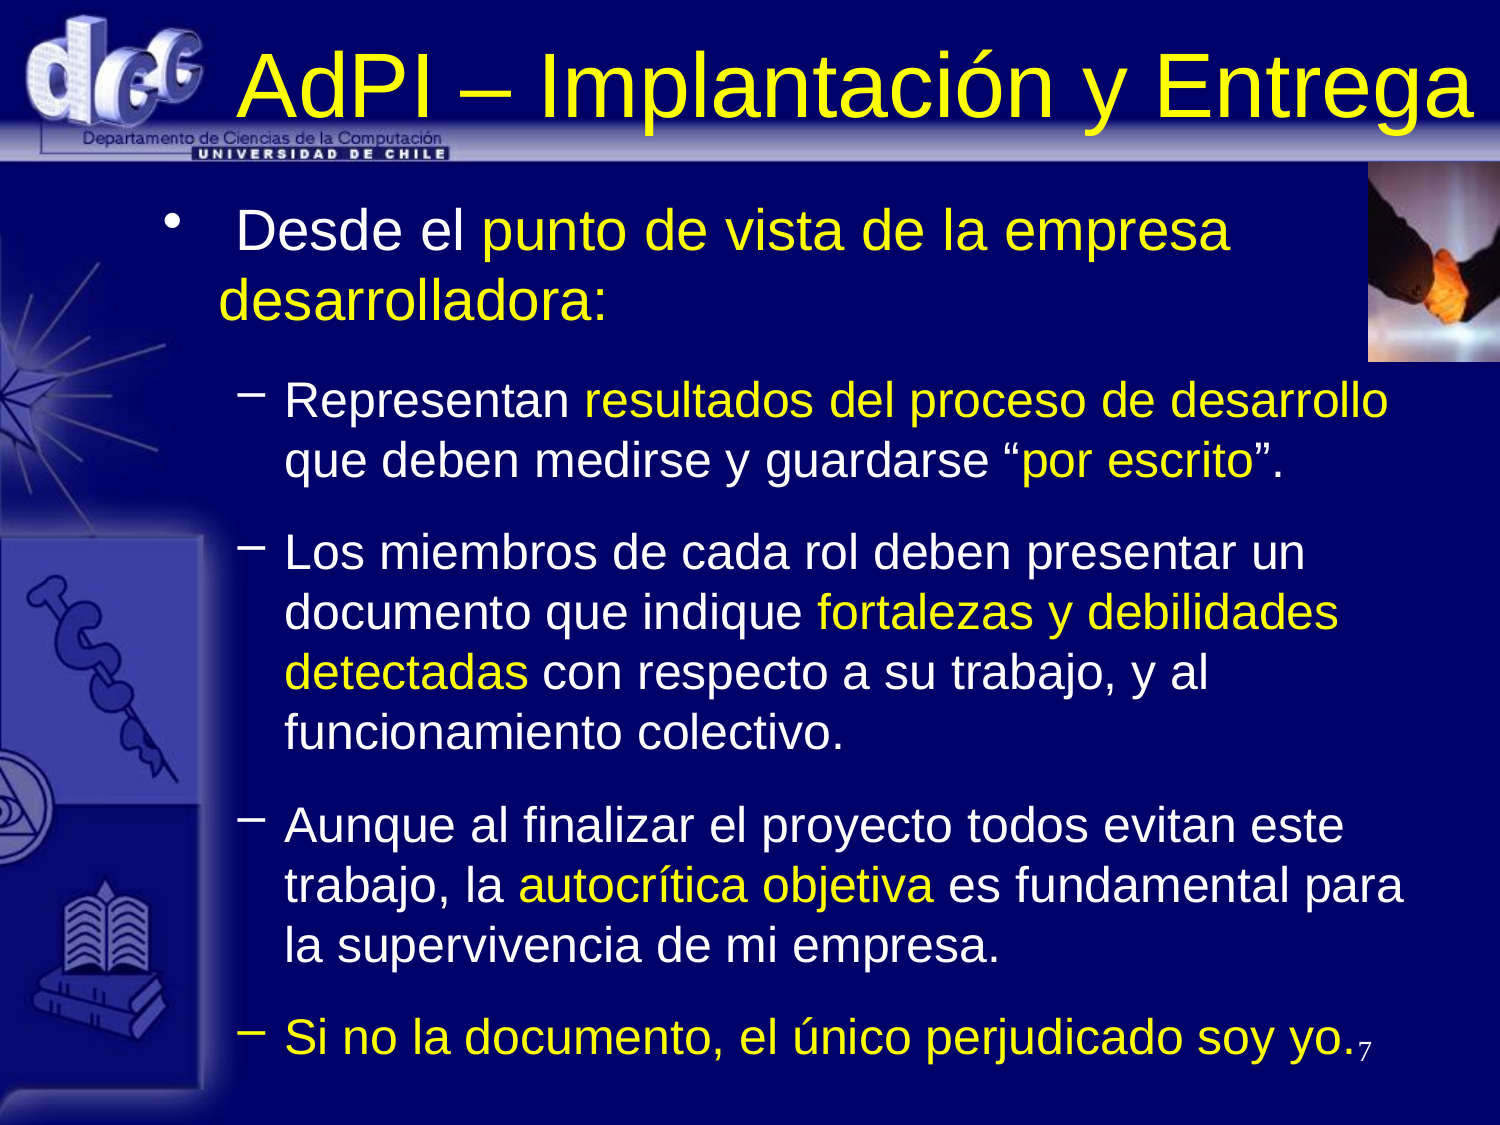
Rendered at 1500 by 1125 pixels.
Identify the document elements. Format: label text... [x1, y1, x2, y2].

list Desde el punto de vista de la empresa desarrolladora: Representan resultados del proceso de desarrollo que deben medirse y guardarse “por escrito”. Los miembros de cada rol deben presentar un documento que indique fortalezas y debilidades detectadas con respecto a su trabajo, y al funcionamiento colectivo. Aunque al finalizar el proyecto todos evitan este trabajo, la autocrítica objetiva es fundamental para la supervivencia de mi empresa. Si no la documento, el único perjudicado soy yo. [147, 184, 1441, 1125]
picture [0, 0, 1500, 1125]
title AdPI – Implantación y Entrega [219, 0, 1495, 163]
